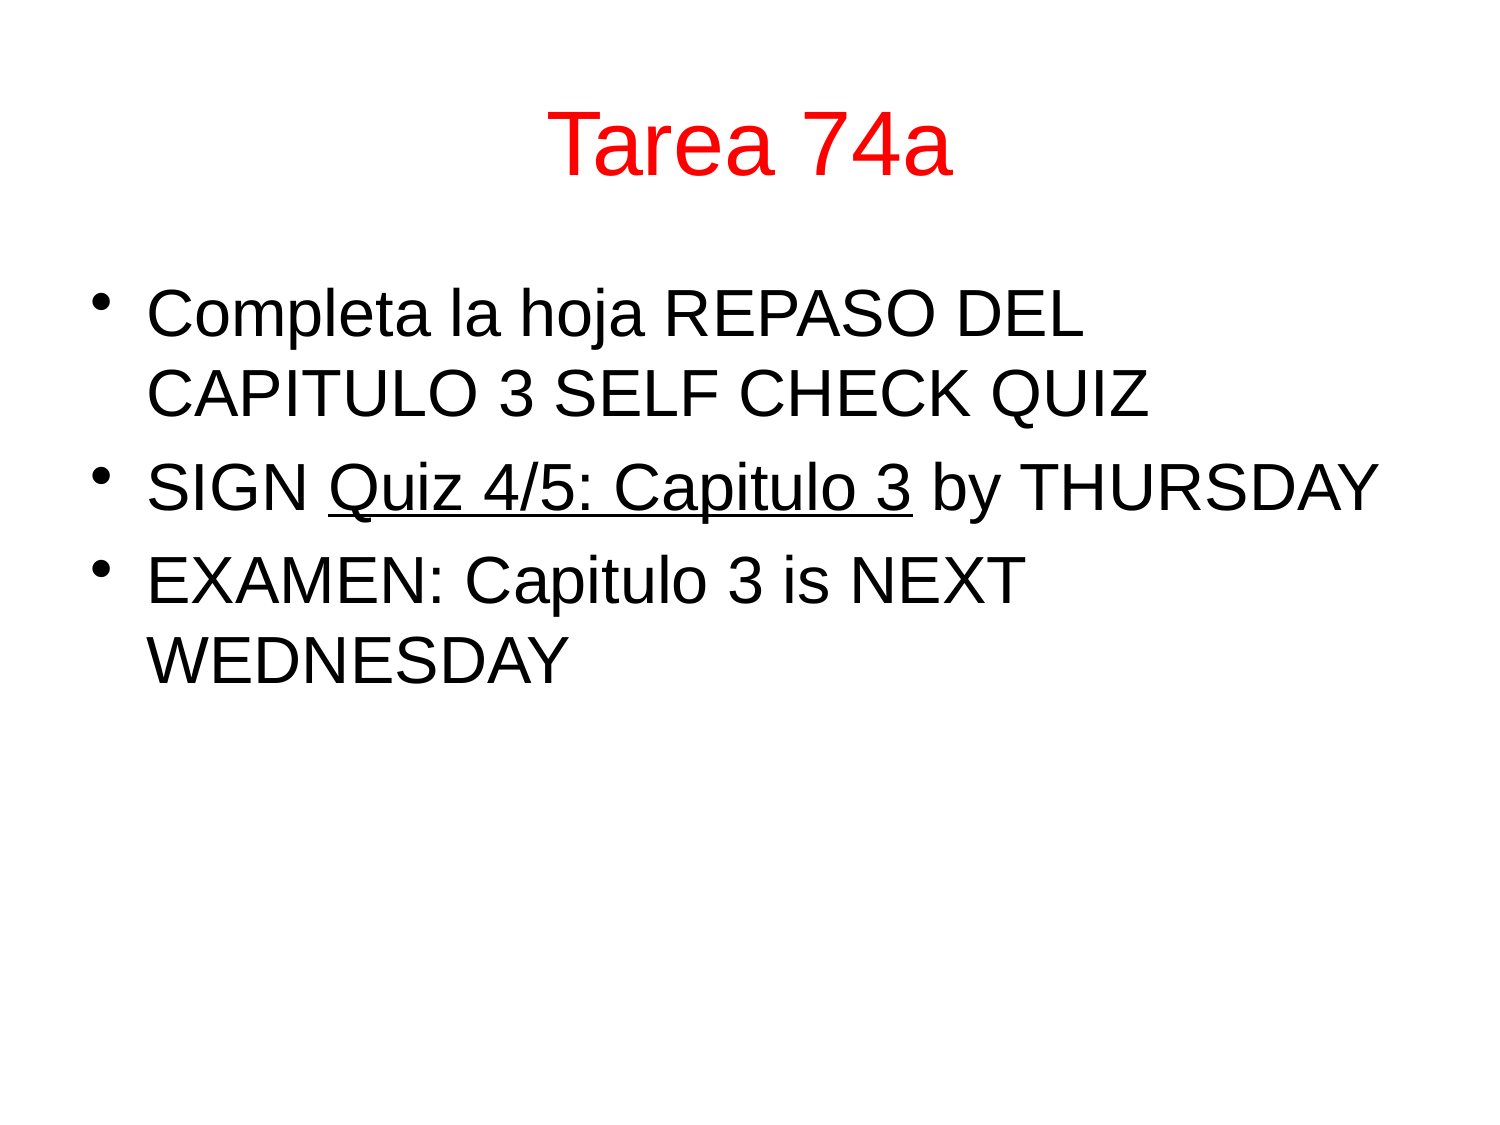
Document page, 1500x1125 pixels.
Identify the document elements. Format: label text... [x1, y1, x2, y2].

list Completa la hoja REPASO DEL CAPITULO 3 SELF CHECK QUIZ SIGN Quiz 4/5: Capitulo 3 by THURSDAY EXAMEN: Capitulo 3 is NEXT WEDNESDAY [75, 262, 1425, 1005]
title Tarea 74a [75, 45, 1425, 233]
